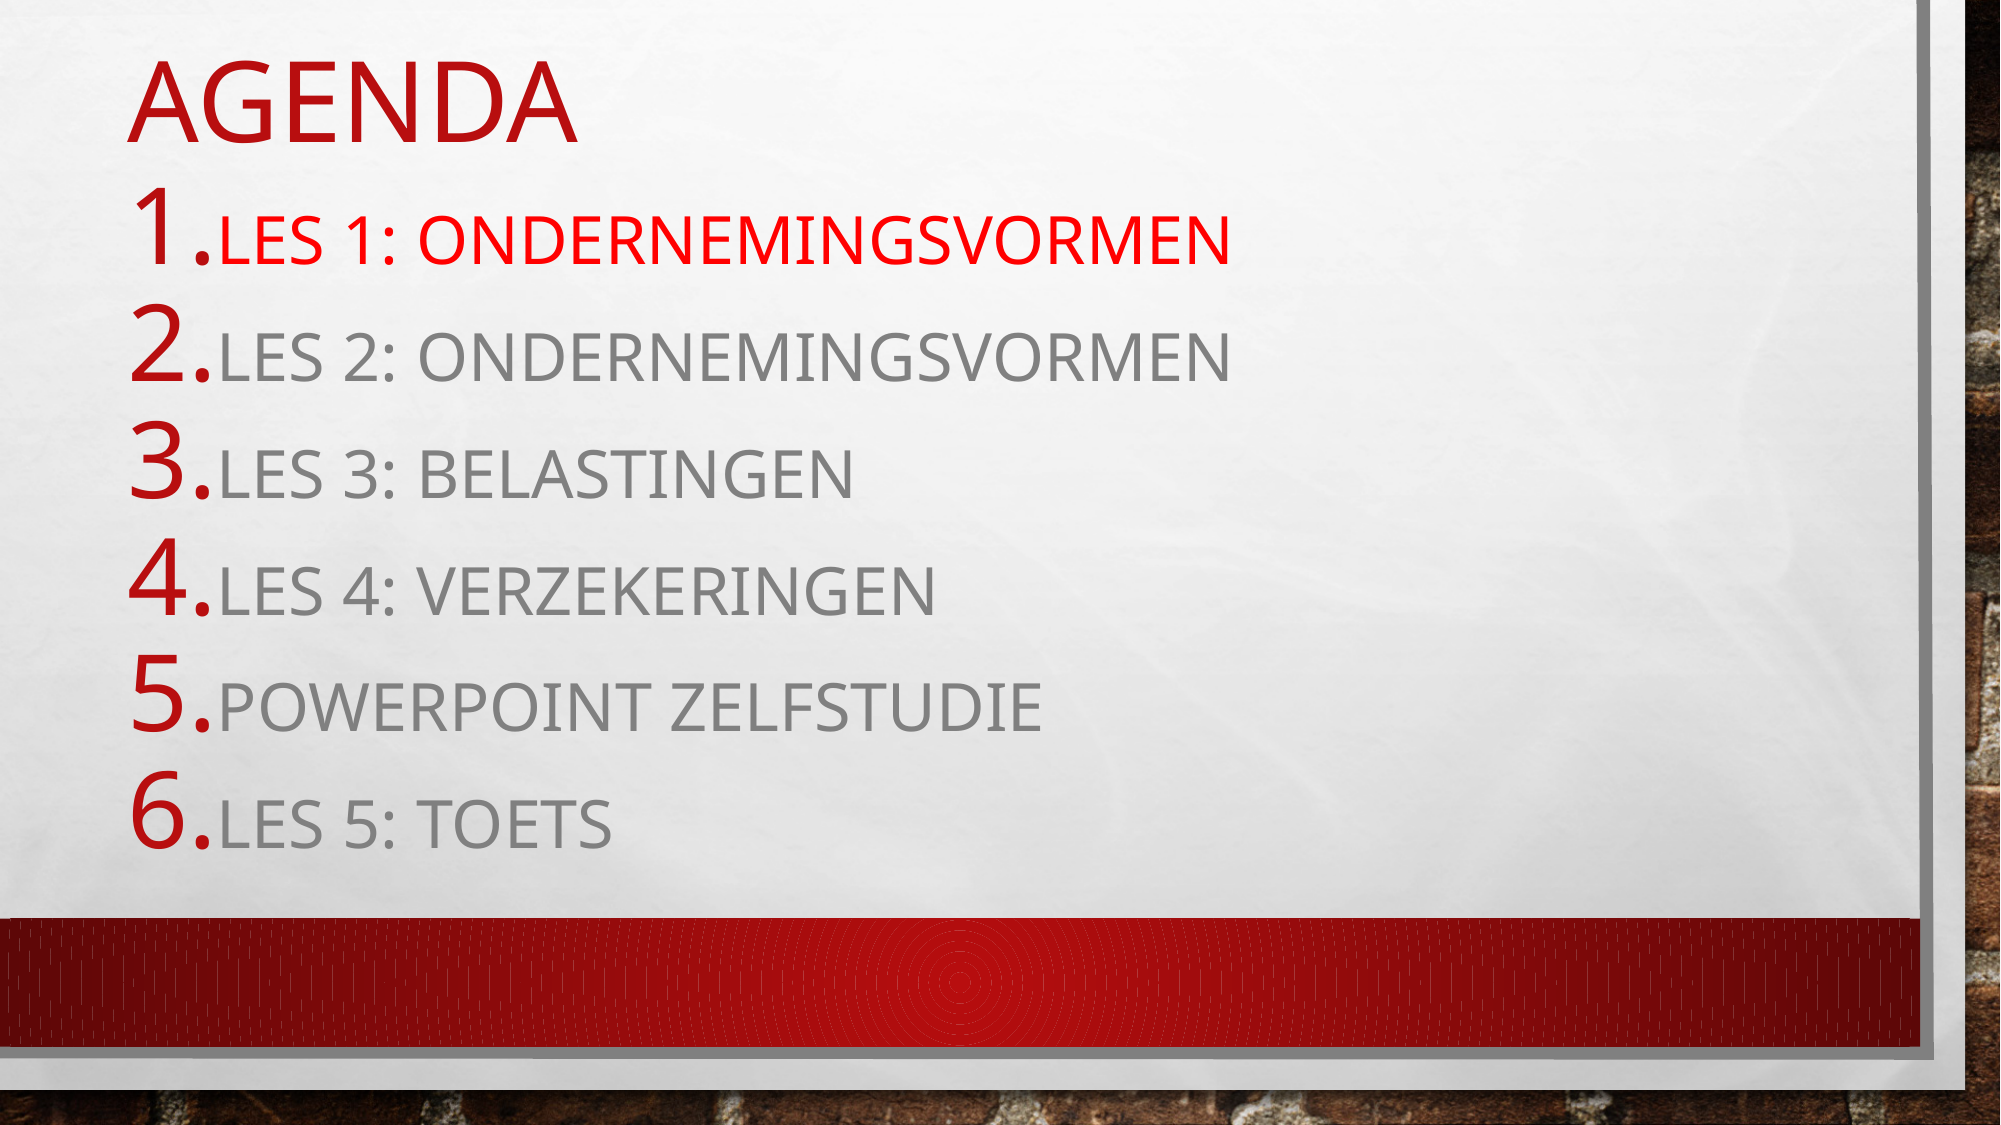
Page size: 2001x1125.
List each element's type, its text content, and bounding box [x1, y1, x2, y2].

list Les 1: ondernemingsvormen Les 2: ondernemingsvormen Les 3: Belastingen Les 4: Verzekeringen Powerpoint zelfstudie Les 5: Toets [112, 174, 1818, 883]
picture [0, 0, 2000, 1125]
title AGENDA [112, 0, 1818, 174]
